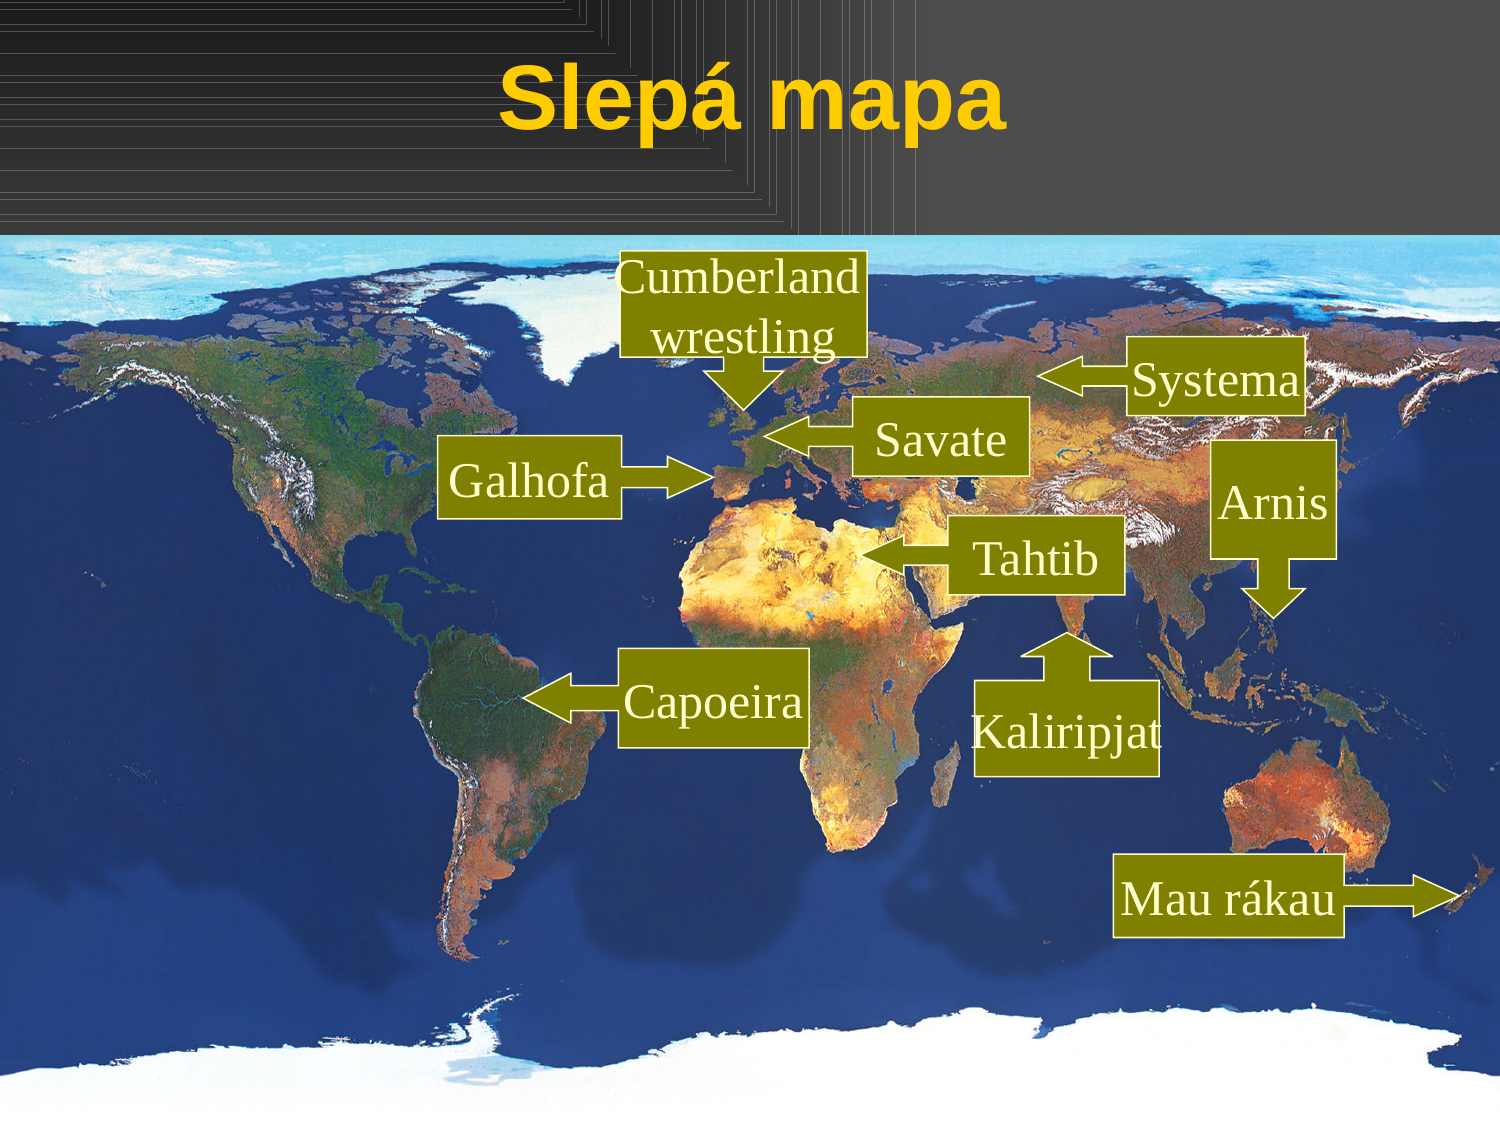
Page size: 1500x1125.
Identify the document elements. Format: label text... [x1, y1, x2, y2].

title Slepá mapa [34, 44, 1470, 156]
picture [0, 235, 1500, 1125]
